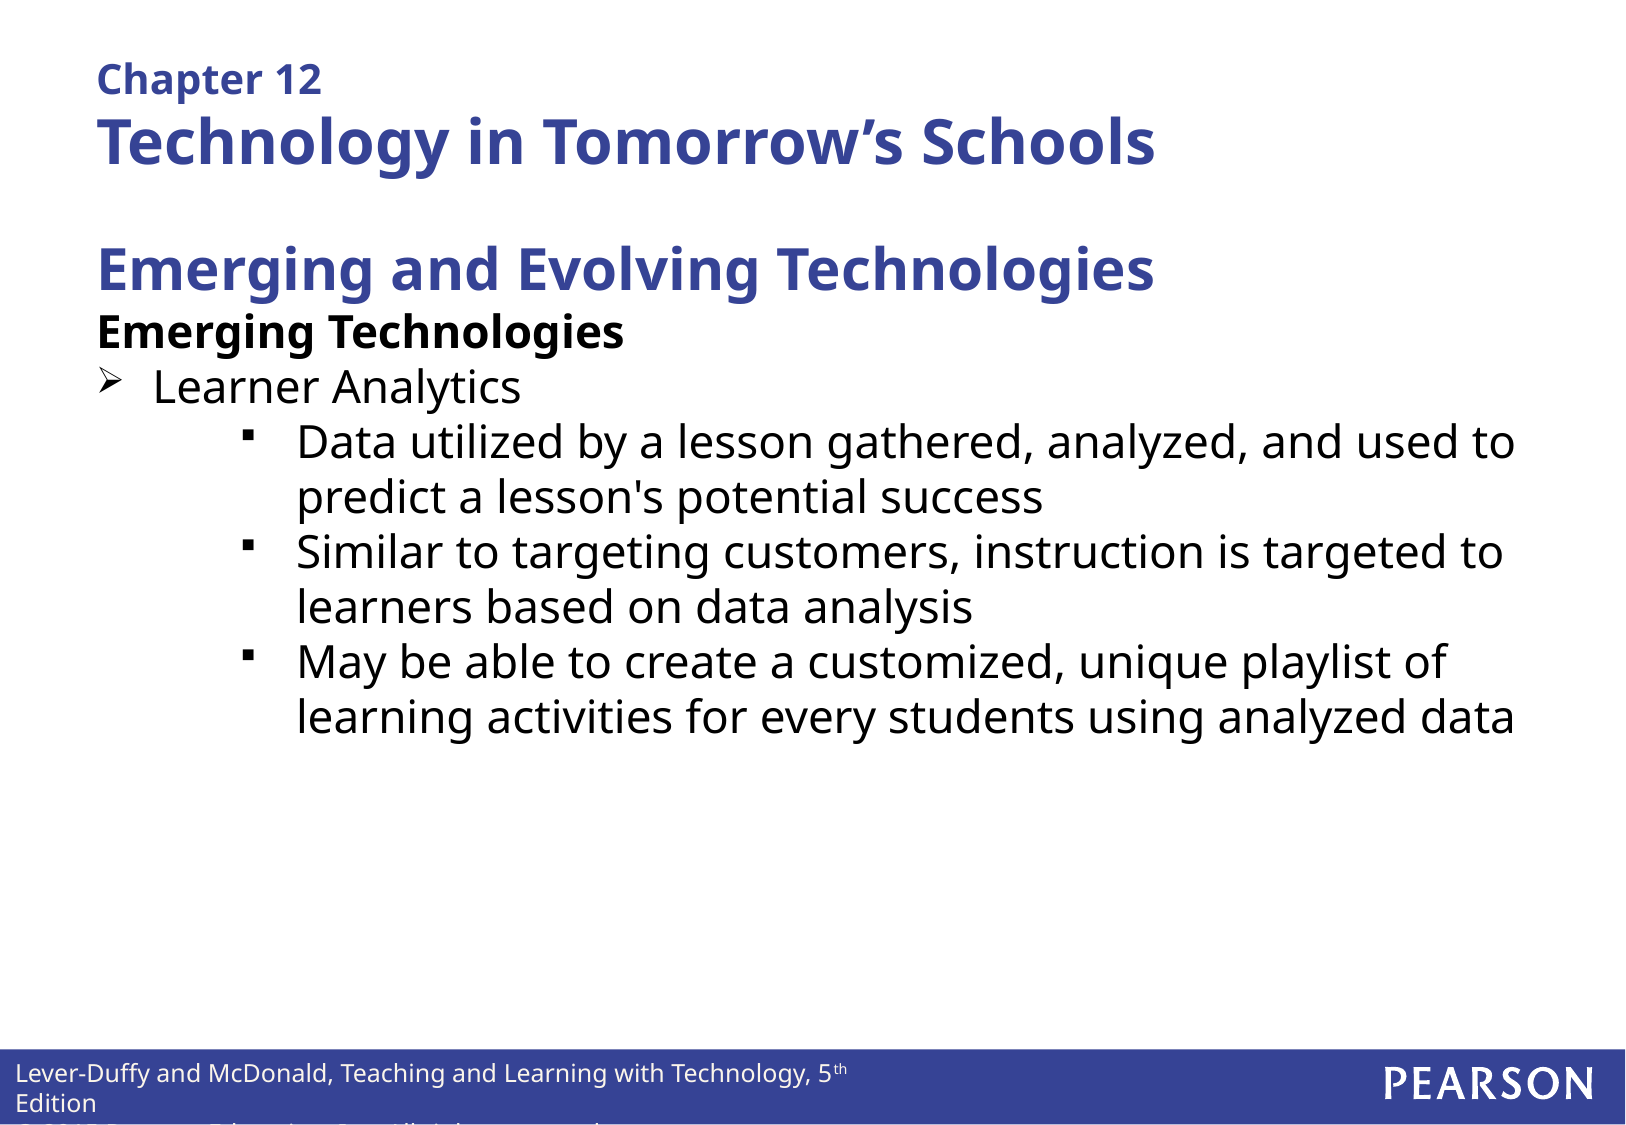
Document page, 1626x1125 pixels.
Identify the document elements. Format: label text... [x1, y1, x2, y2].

list Emerging and Evolving Technologies Emerging Technologies Learner Analytics Data utilized by a lesson gathered, analyzed, and used to predict a lesson's potential success Similar to targeting customers, instruction is targeted to learners based on data analysis May be able to create a customized, unique playlist of learning activities for every students using analyzed data [81, 224, 1544, 1005]
title Chapter 12 Technology in Tomorrow’s Schools [81, 45, 1544, 224]
